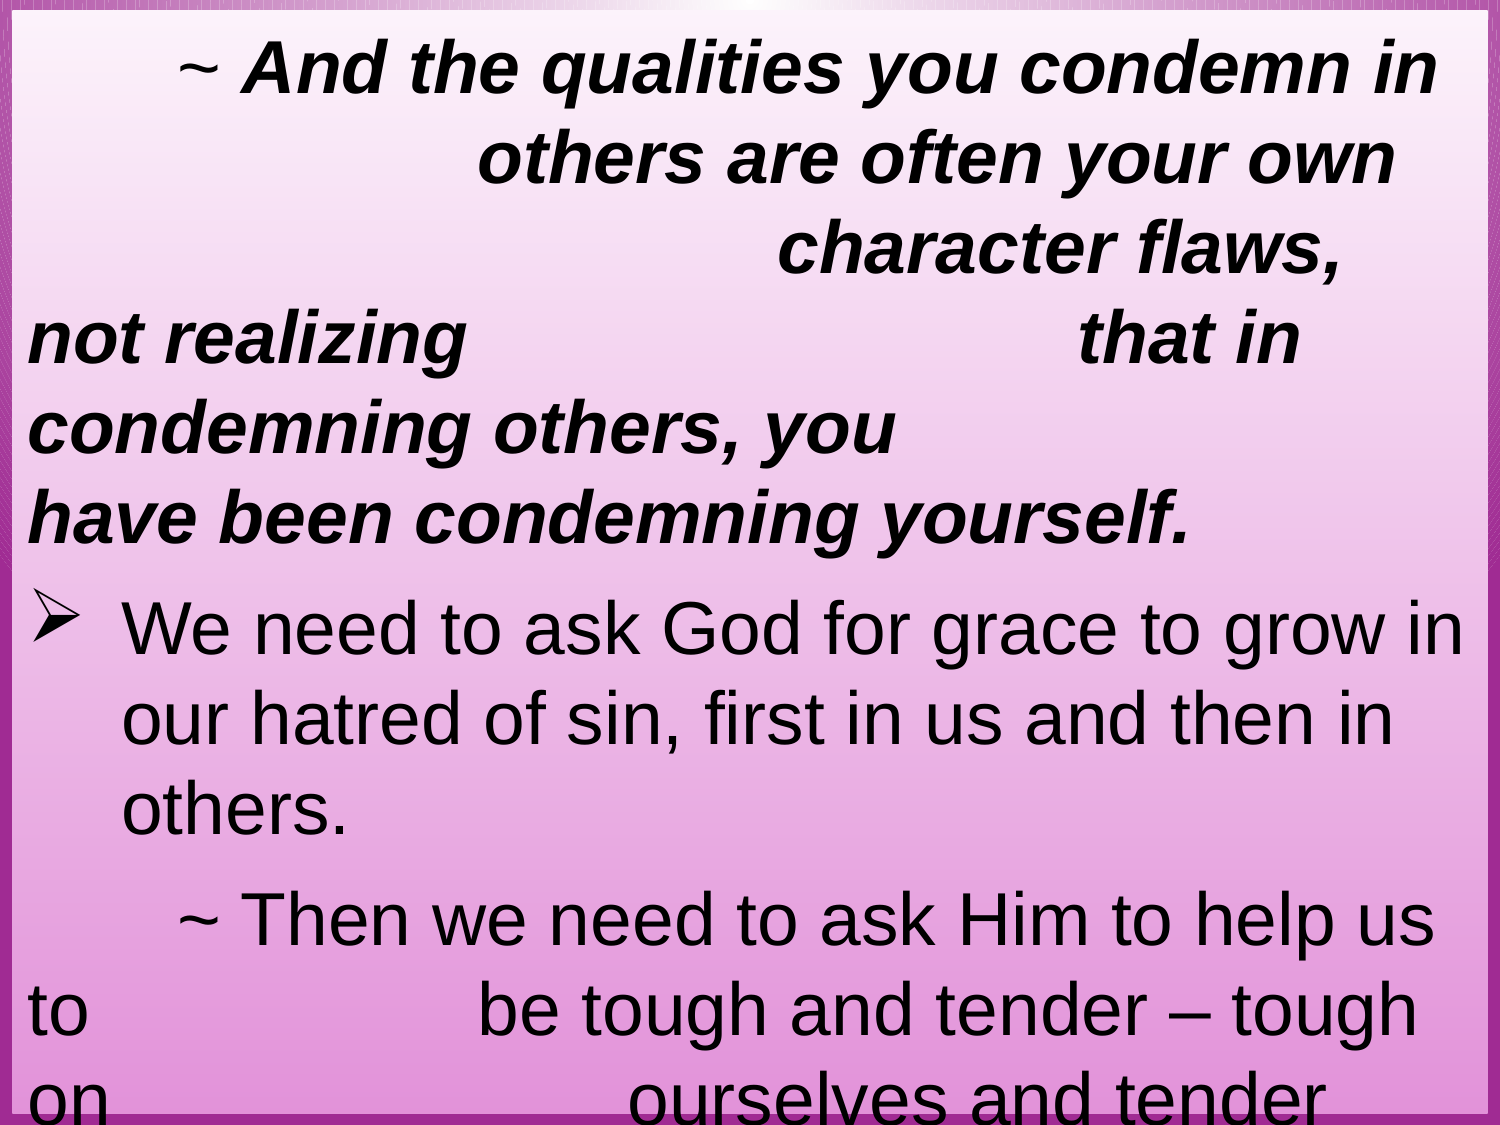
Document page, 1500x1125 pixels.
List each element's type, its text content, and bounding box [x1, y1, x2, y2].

subtitle ~ And the qualities you condemn in others are often your own character flaws, not realizing that in condemning others, you have been condemning yourself. We need to ask God for grace to grow in our hatred of sin, first in us and then in others. ~ Then we need to ask Him to help us to be tough and tender – tough on ourselves and tender toward others. [12, 10, 1488, 1114]
